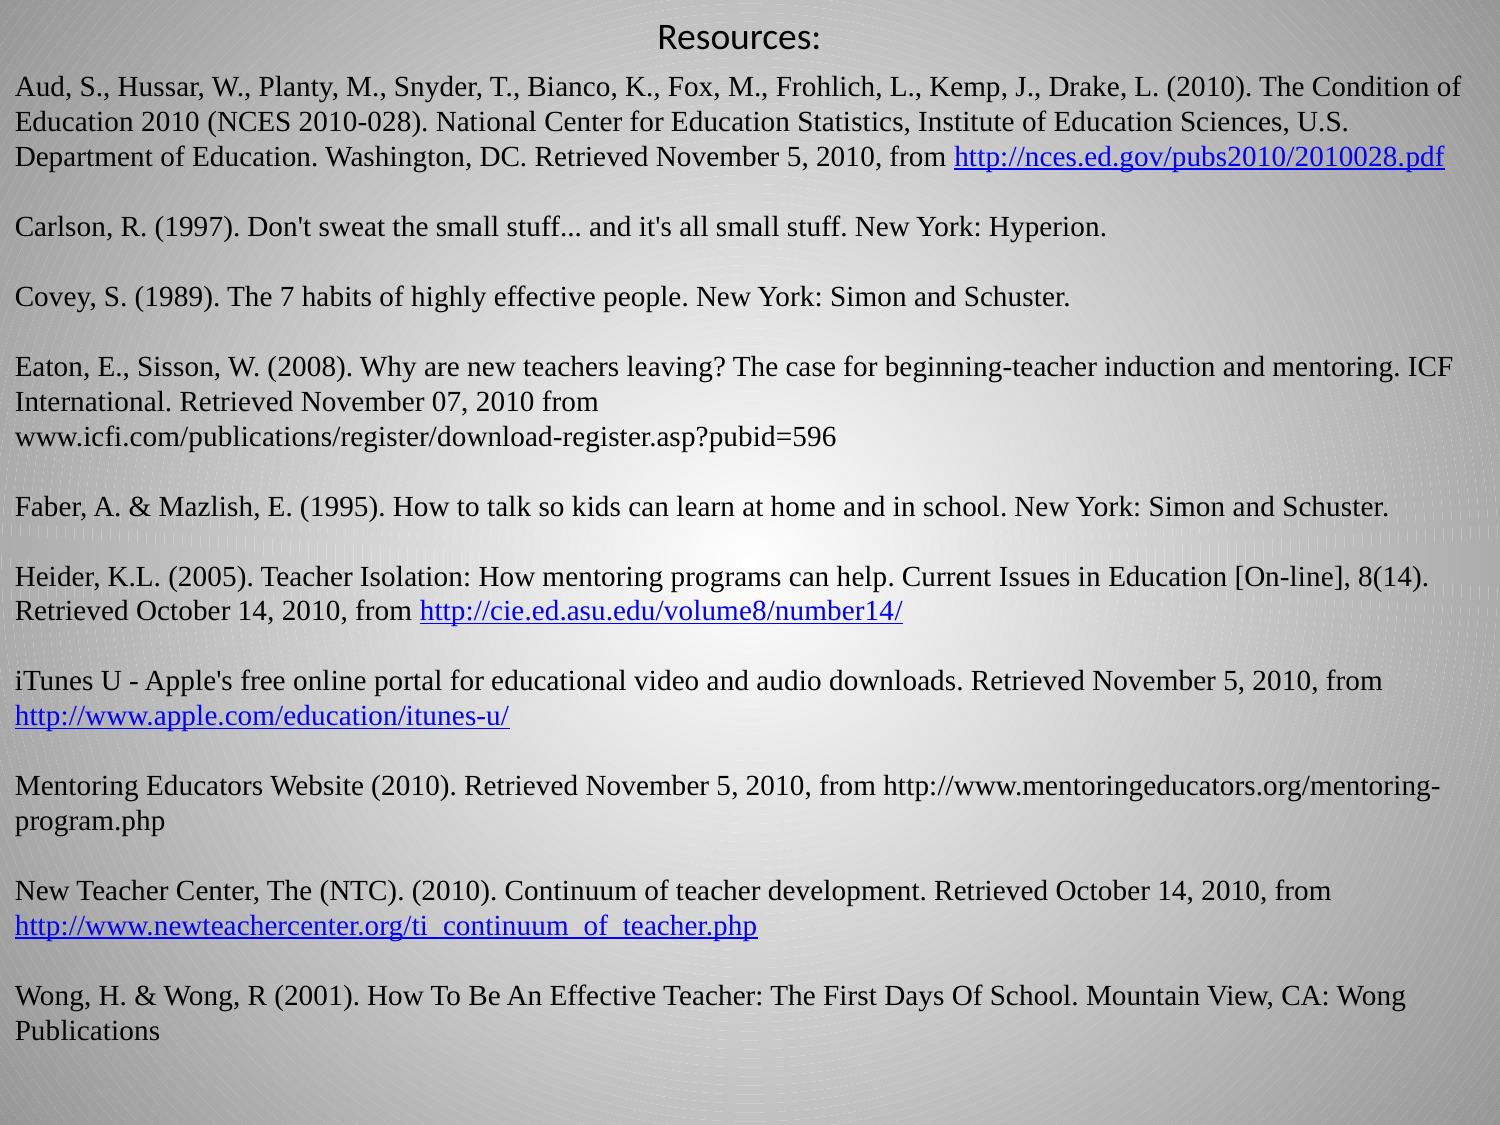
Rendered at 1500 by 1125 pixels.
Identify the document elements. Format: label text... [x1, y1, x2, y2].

text_box Aud, S., Hussar, W., Planty, M., Snyder, T., Bianco, K., Fox, M., Frohlich, L., Kemp, J., Drake, L. (2010). The Condition of Education 2010 (NCES 2010-028). National Center for Education Statistics, Institute of Education Sciences, U.S. Department of Education. Washington, DC. Retrieved November 5, 2010, from http://nces.ed.gov/pubs2010/2010028.pdf Carlson, R. (1997). Don't sweat the small stuff... and it's all small stuff. New York: Hyperion. Covey, S. (1989). The 7 habits of highly effective people. New York: Simon and Schuster. Eaton, E., Sisson, W. (2008). Why are new teachers leaving? The case for beginning-teacher induction and mentoring. ICF International. Retrieved November 07, 2010 from www.icfi.com/publications/register/download-register.asp?pubid=596 Faber, A. & Mazlish, E. (1995). How to talk so kids can learn at home and in school. New York: Simon and Schuster. Heider, K.L. (2005). Teacher Isolation: How mentoring programs can help. Current Issues in Education [On-line], 8(14). Retrieved October 14, 2010, from http://cie.ed.asu.edu/volume8/number14/ iTunes U - Apple's free online portal for educational video and audio downloads. Retrieved November 5, 2010, from http://www.apple.com/education/itunes-u/ Mentoring Educators Website (2010). Retrieved November 5, 2010, from http://www.mentoringeducators.org/mentoring-program.php New Teacher Center, The (NTC). (2010). Continuum of teacher development. Retrieved October 14, 2010, from http://www.newteachercenter.org/ti_continuum_of_teacher.php Wong, H. & Wong, R (2001). How To Be An Effective Teacher: The First Days Of School. Mountain View, CA: Wong Publications [0, 0, 1500, 1125]
text_box Resources: [642, 4, 837, 110]
